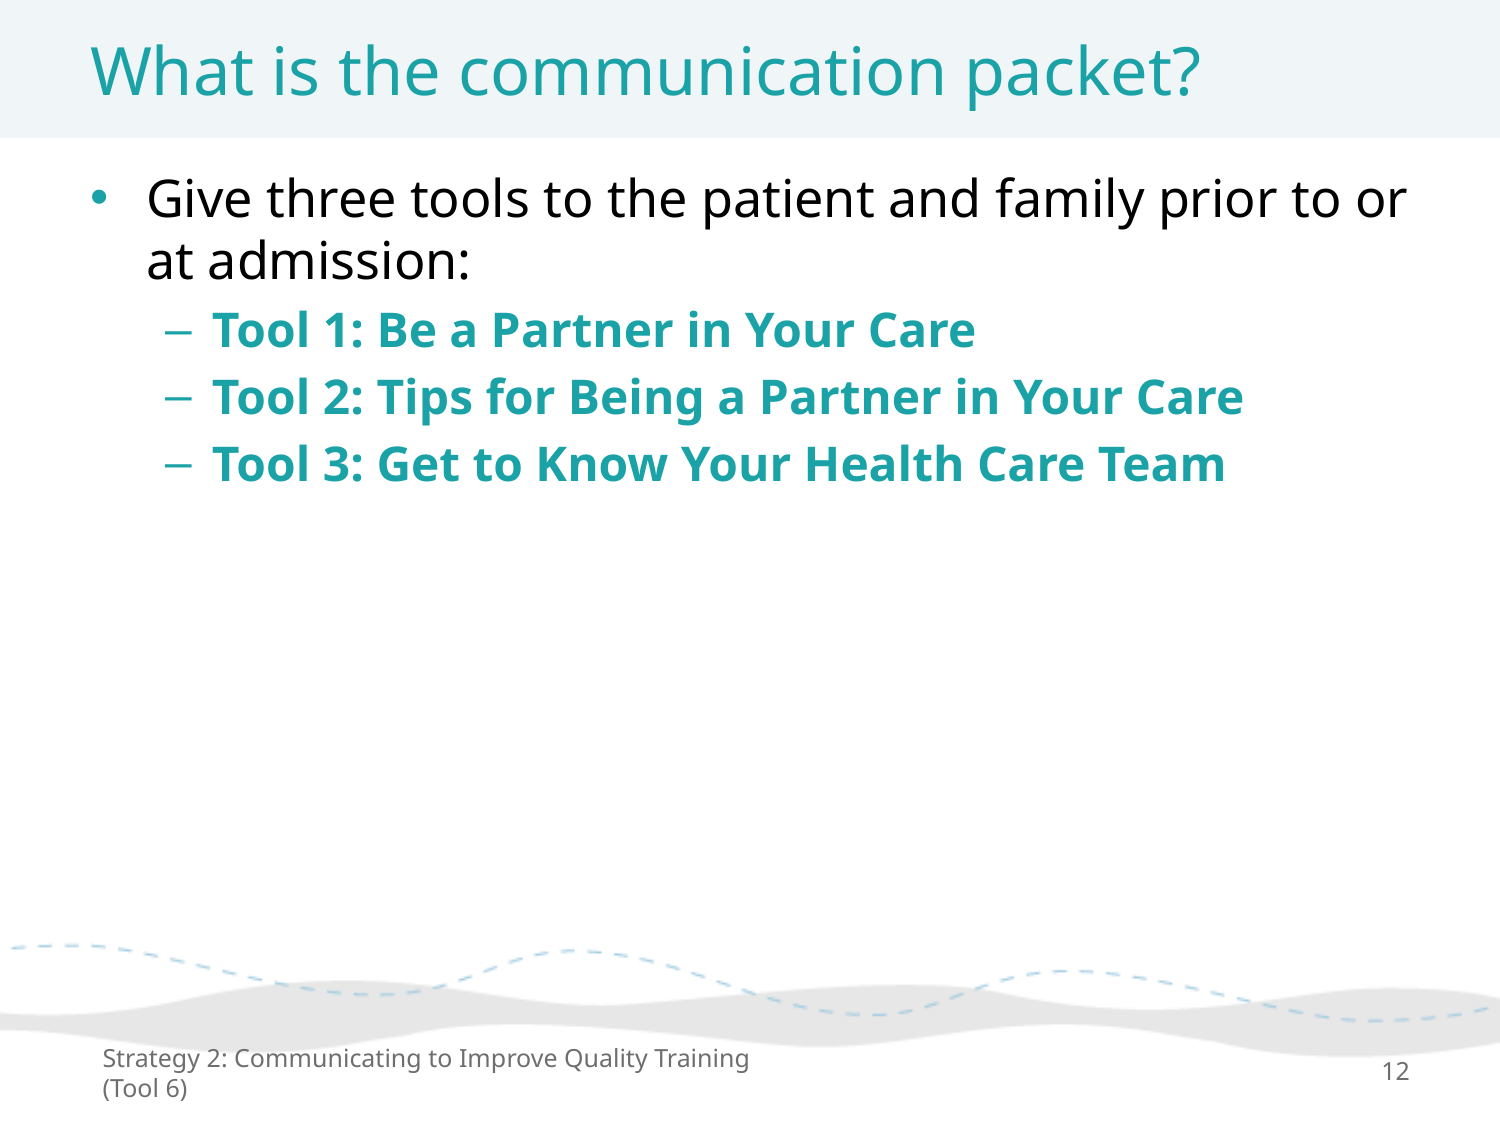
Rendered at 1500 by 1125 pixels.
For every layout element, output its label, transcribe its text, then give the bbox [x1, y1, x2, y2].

slide_number 12 [1074, 1042, 1425, 1103]
title What is the communication packet? [75, 0, 1425, 138]
picture [0, 0, 1500, 1125]
footer Strategy 2: Communicating to Improve Quality Training (Tool 6) [87, 1042, 825, 1103]
list Give three tools to the patient and family prior to or at admission: Tool 1: Be a Partner in Your Care Tool 2: Tips for Being a Partner in Your Care Tool 3: Get to Know Your Health Care Team [75, 157, 1425, 900]
